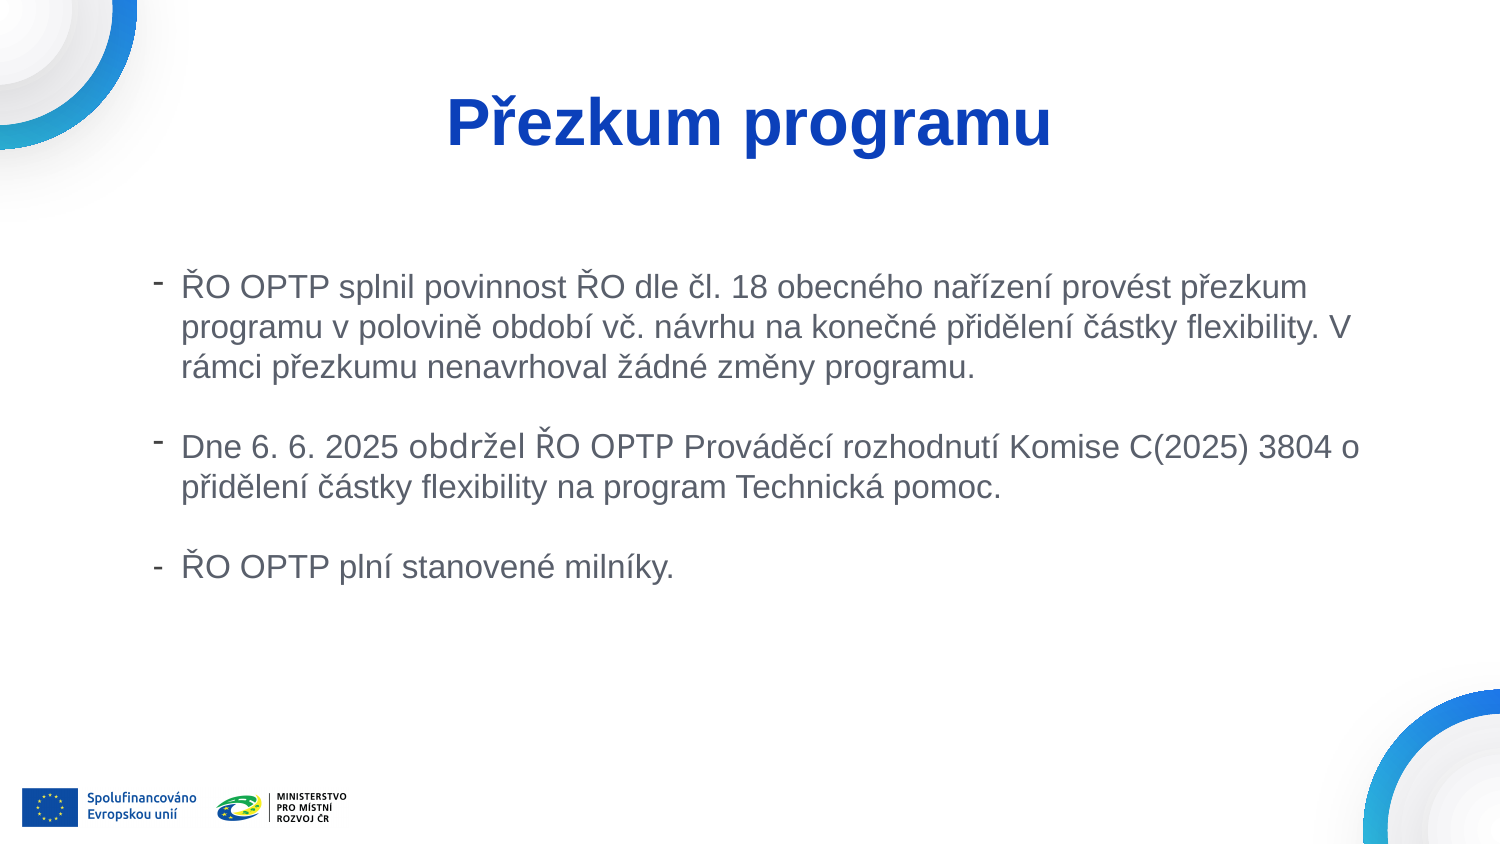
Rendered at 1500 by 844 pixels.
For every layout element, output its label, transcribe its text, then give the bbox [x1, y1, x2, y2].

picture [21, 787, 349, 828]
title Přezkum programu [116, 88, 1383, 150]
subtitle ŘO OPTP splnil povinnost ŘO dle čl. 18 obecného nařízení provést přezkum programu v polovině období vč. návrhu na konečné přidělení částky flexibility. V rámci přezkumu nenavrhoval žádné změny programu. Dne 6. 6. 2025 obdržel ŘO OPTP Prováděcí rozhodnutí Komise C(2025) 3804 o přidělení částky flexibility na program Technická pomoc. ŘO OPTP plní stanovené milníky. [116, 189, 1383, 751]
